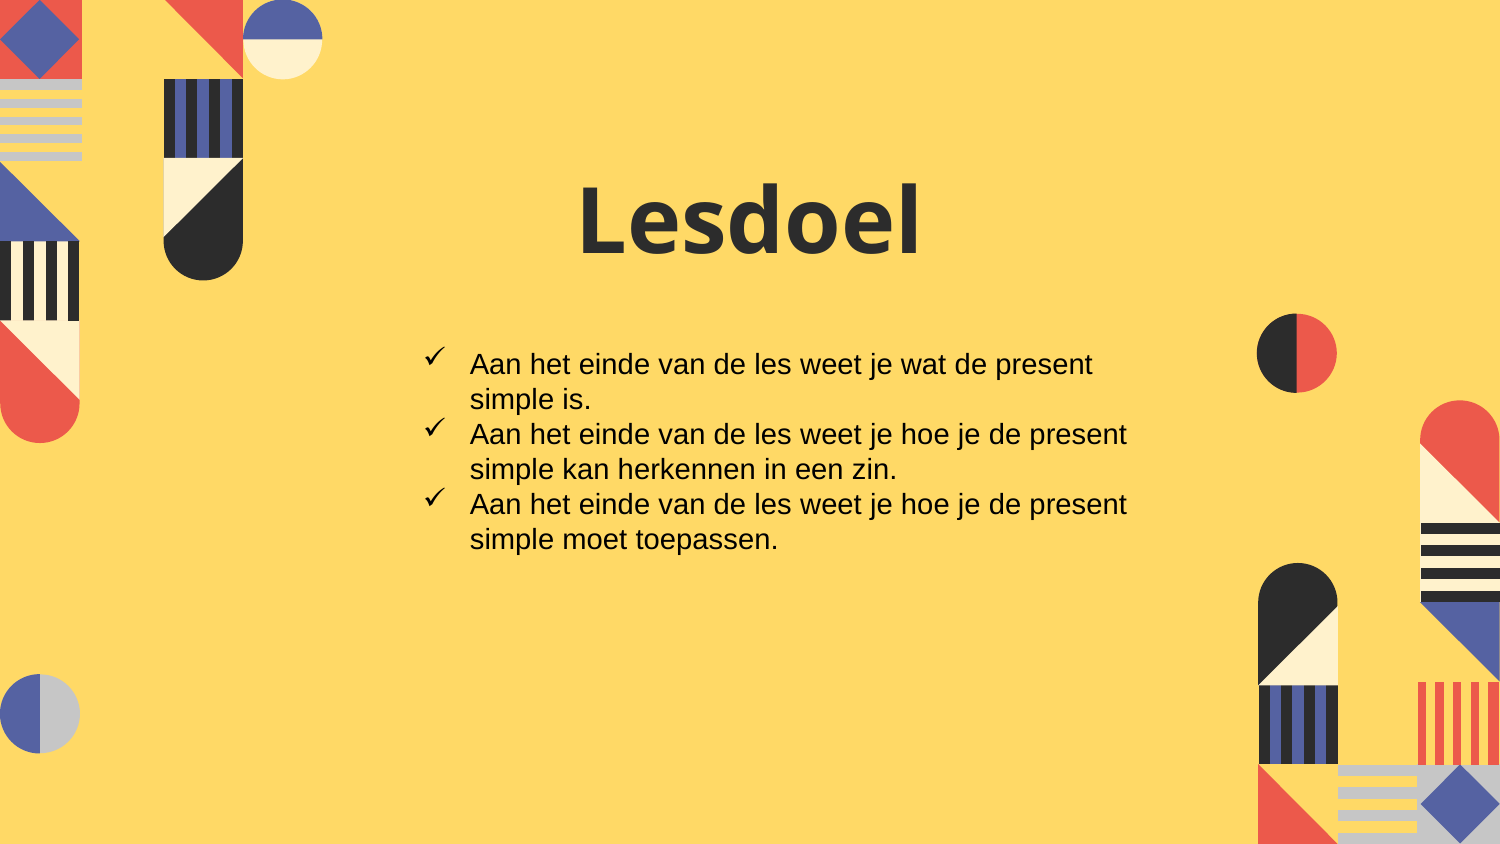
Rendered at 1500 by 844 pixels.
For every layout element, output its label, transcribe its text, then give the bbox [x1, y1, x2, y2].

title Lesdoel [573, 190, 927, 280]
text_box Aan het einde van de les weet je wat de present simple is. Aan het einde van de les weet je hoe je de present simple kan herkennen in een zin. Aan het einde van de les weet je hoe je de present simple moet toepassen. [408, 338, 1165, 563]
